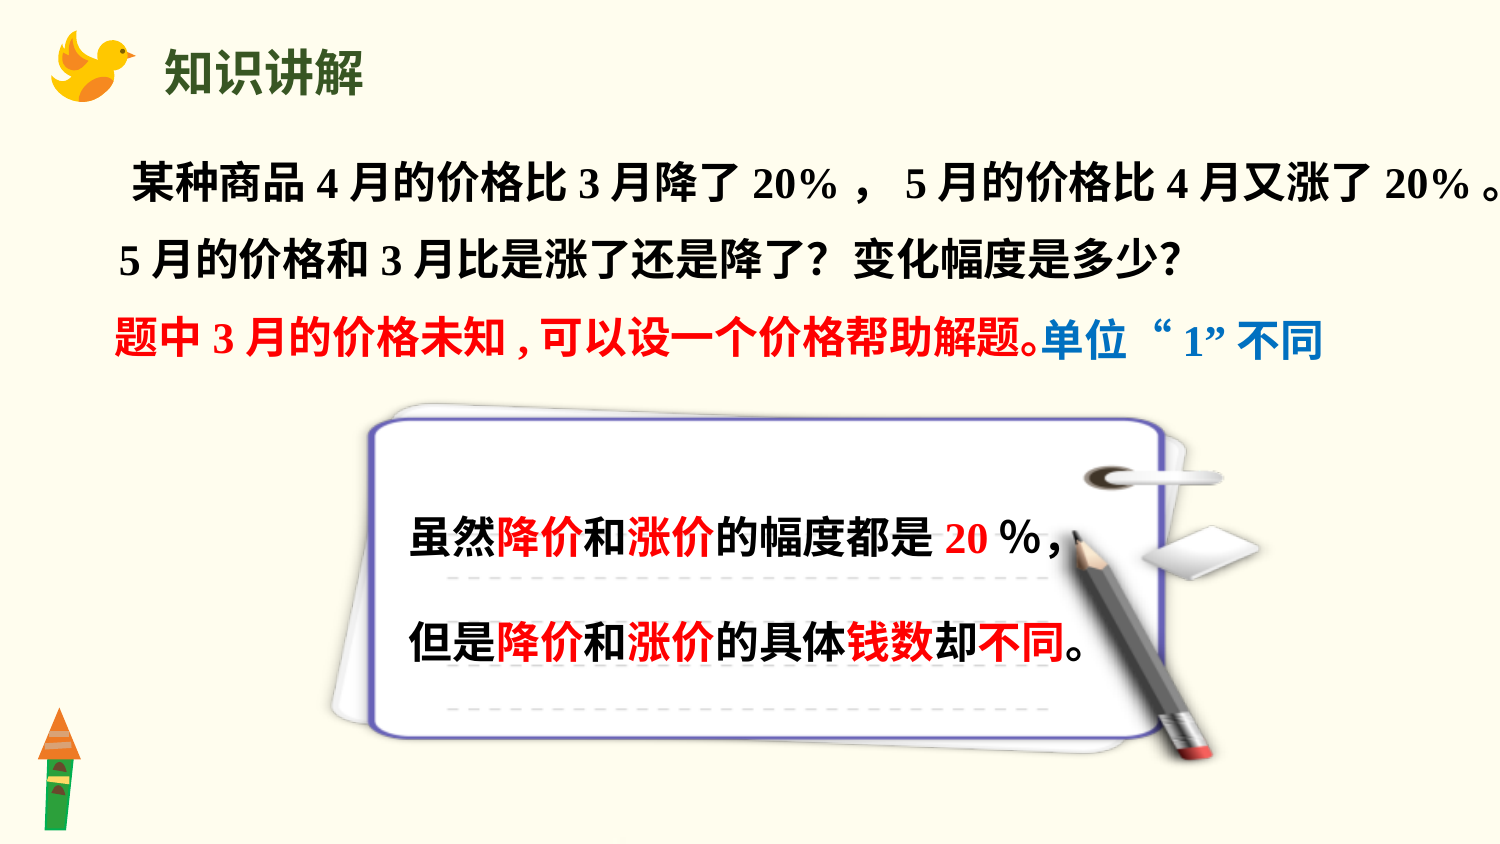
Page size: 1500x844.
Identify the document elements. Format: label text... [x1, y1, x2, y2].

text_box 某种商品4月的价格比3月降了20%，5月的价格比4月又涨了20%。 [120, 122, 1500, 213]
picture [0, 0, 1500, 844]
text_box 题中3月的价格未知,可以设一个价格帮助解题。 [103, 304, 1076, 368]
text_box 单位“1”不同 [1029, 306, 1336, 371]
text_box 5月的价格和3月比是涨了还是降了？ [107, 226, 862, 290]
text_box 变化幅度是多少？ [862, 226, 1215, 290]
text_box 知识讲解 [152, 35, 376, 107]
